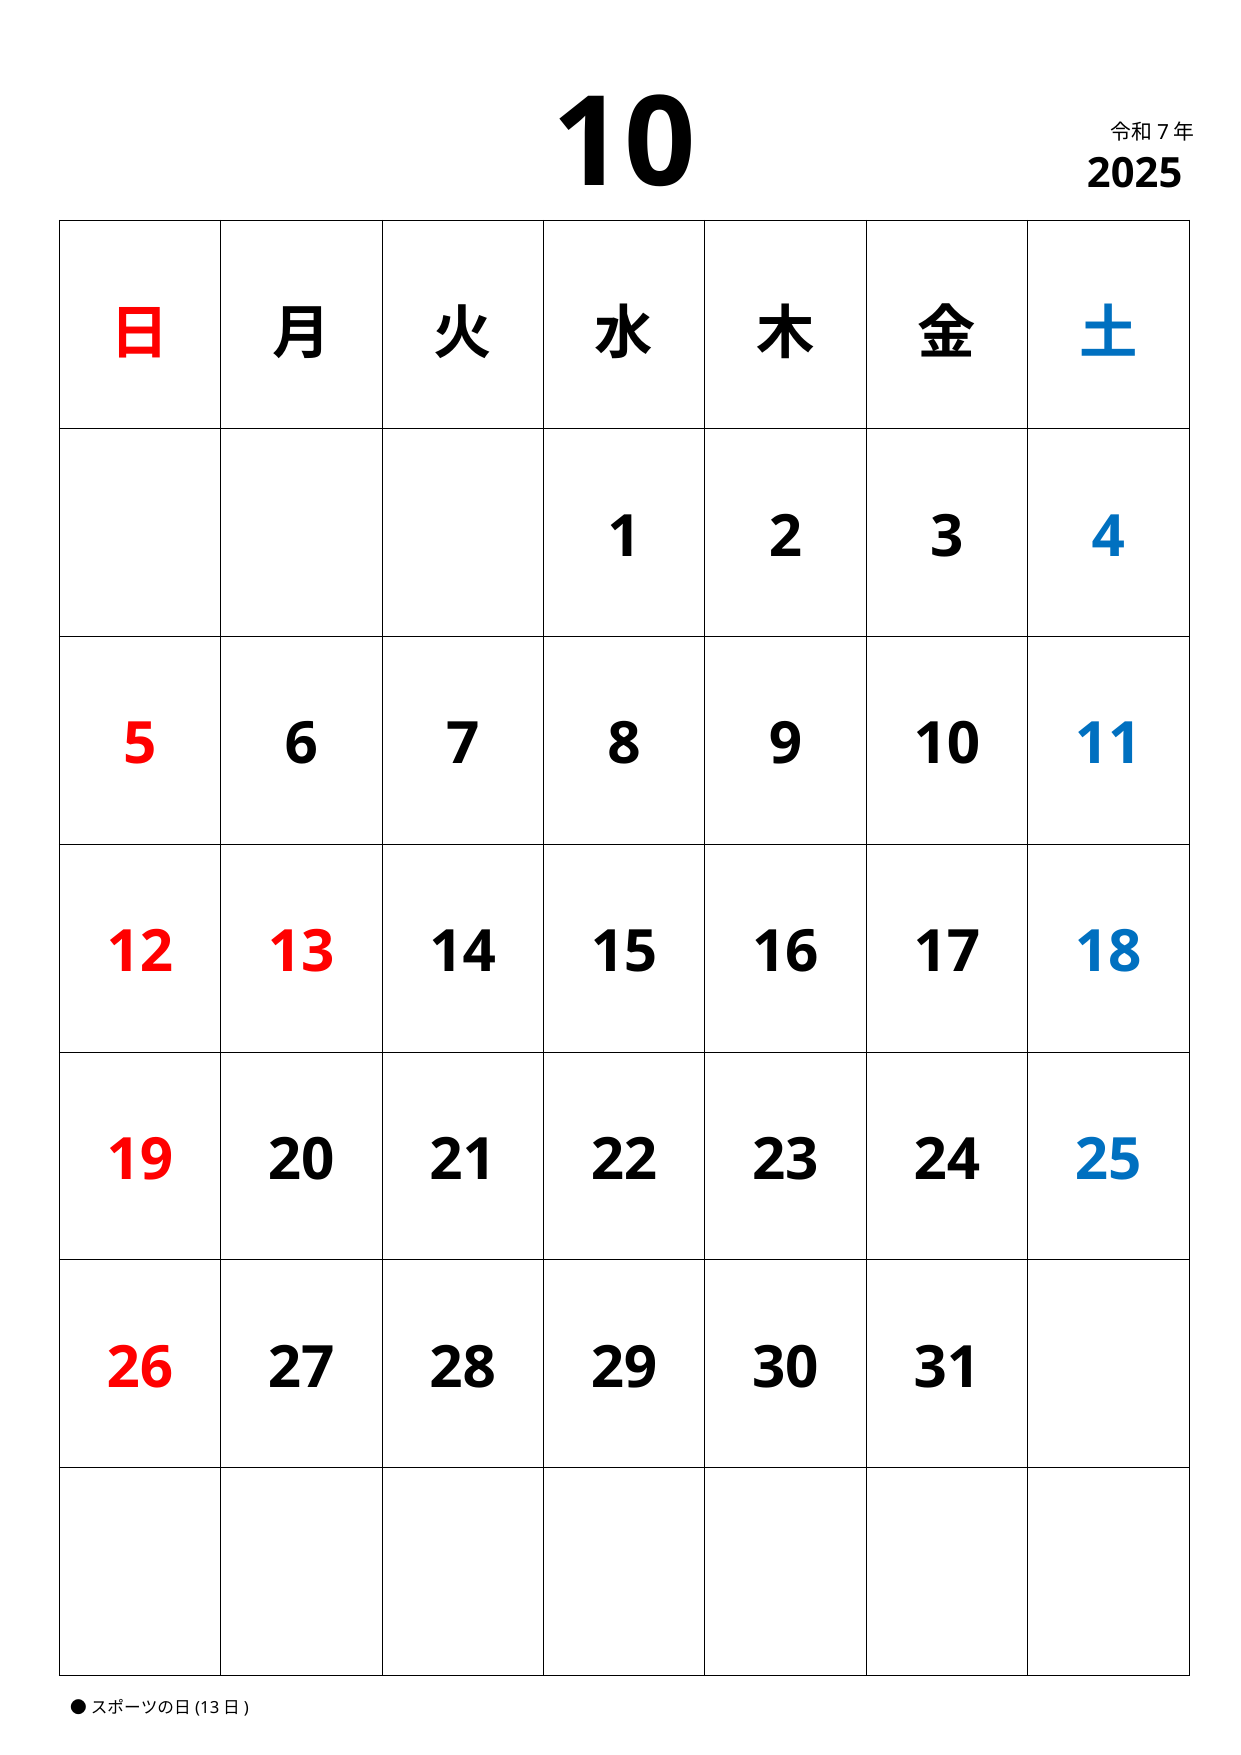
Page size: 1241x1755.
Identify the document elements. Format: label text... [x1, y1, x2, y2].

table_cell 23 [705, 1053, 866, 1259]
table_cell 6 [221, 637, 382, 844]
table_cell 26 [60, 1260, 220, 1467]
table_cell 27 [221, 1260, 382, 1467]
table_header 金 [867, 221, 1027, 428]
table_cell 4 [1028, 429, 1189, 636]
text_box 2025 [1072, 138, 1198, 204]
table_cell 15 [544, 845, 704, 1052]
table_header 木 [705, 221, 866, 428]
table_cell 13 [221, 845, 382, 1052]
table_header 土 [1028, 221, 1189, 428]
table_cell 19 [60, 1053, 220, 1259]
table_cell 8 [544, 637, 704, 844]
table_cell 1 [544, 429, 704, 636]
table_cell [221, 1468, 382, 1675]
table_header 水 [544, 221, 704, 428]
table_cell [544, 1468, 704, 1675]
table_cell 11 [1028, 637, 1189, 844]
table_header 火 [383, 221, 543, 428]
table_cell [1028, 1260, 1189, 1467]
table_cell 24 [867, 1053, 1027, 1259]
table_cell 2 [705, 429, 866, 636]
table_cell [867, 1468, 1027, 1675]
table_cell 25 [1028, 1053, 1189, 1259]
table_cell 17 [867, 845, 1027, 1052]
table_cell 10 [867, 637, 1027, 844]
table_cell 3 [867, 429, 1027, 636]
text_box ●スポーツの日(13日) [55, 1689, 264, 1725]
table_cell [705, 1468, 866, 1675]
table_cell [1028, 1468, 1189, 1675]
table_cell 12 [60, 845, 220, 1052]
table_cell 18 [1028, 845, 1189, 1052]
table_cell [60, 429, 220, 636]
table_header 日 [60, 221, 220, 428]
table_cell 14 [383, 845, 543, 1052]
table_cell [60, 1468, 220, 1675]
table_cell [383, 1468, 543, 1675]
table_cell 20 [221, 1053, 382, 1259]
table_cell [221, 429, 382, 636]
text_box 令和7年 [1095, 110, 1210, 151]
table_cell 9 [705, 637, 866, 844]
text_box 10 [537, 53, 711, 219]
table_cell 29 [544, 1260, 704, 1467]
table_cell 30 [705, 1260, 866, 1467]
table_cell 21 [383, 1053, 543, 1259]
table_cell 5 [60, 637, 220, 844]
table_header 月 [221, 221, 382, 428]
table_cell 28 [383, 1260, 543, 1467]
table_cell 7 [383, 637, 543, 844]
table_cell [383, 429, 543, 636]
table_cell 22 [544, 1053, 704, 1259]
table_cell 16 [705, 845, 866, 1052]
table_cell 31 [867, 1260, 1027, 1467]
